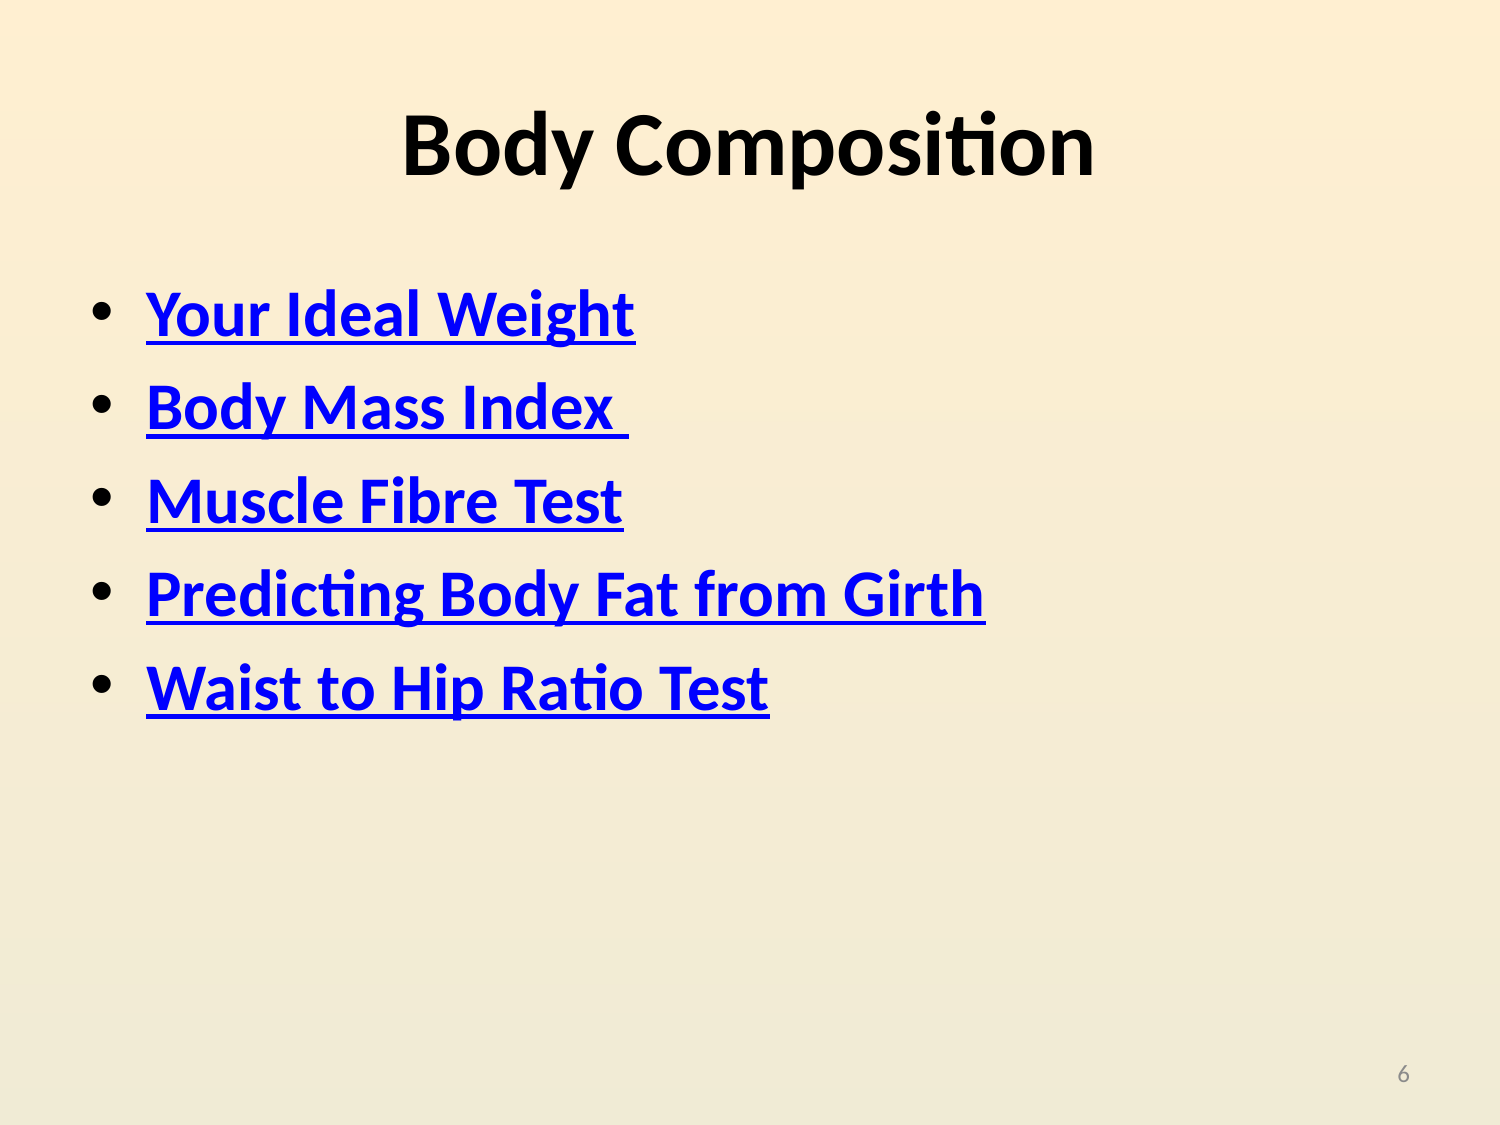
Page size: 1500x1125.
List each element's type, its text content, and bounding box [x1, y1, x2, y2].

slide_number 6 [1074, 1042, 1425, 1103]
title Body Composition [75, 45, 1425, 233]
list Your Ideal Weight Body Mass Index Muscle Fibre Test Predicting Body Fat from Girth Waist to Hip Ratio Test [75, 262, 1425, 1005]
